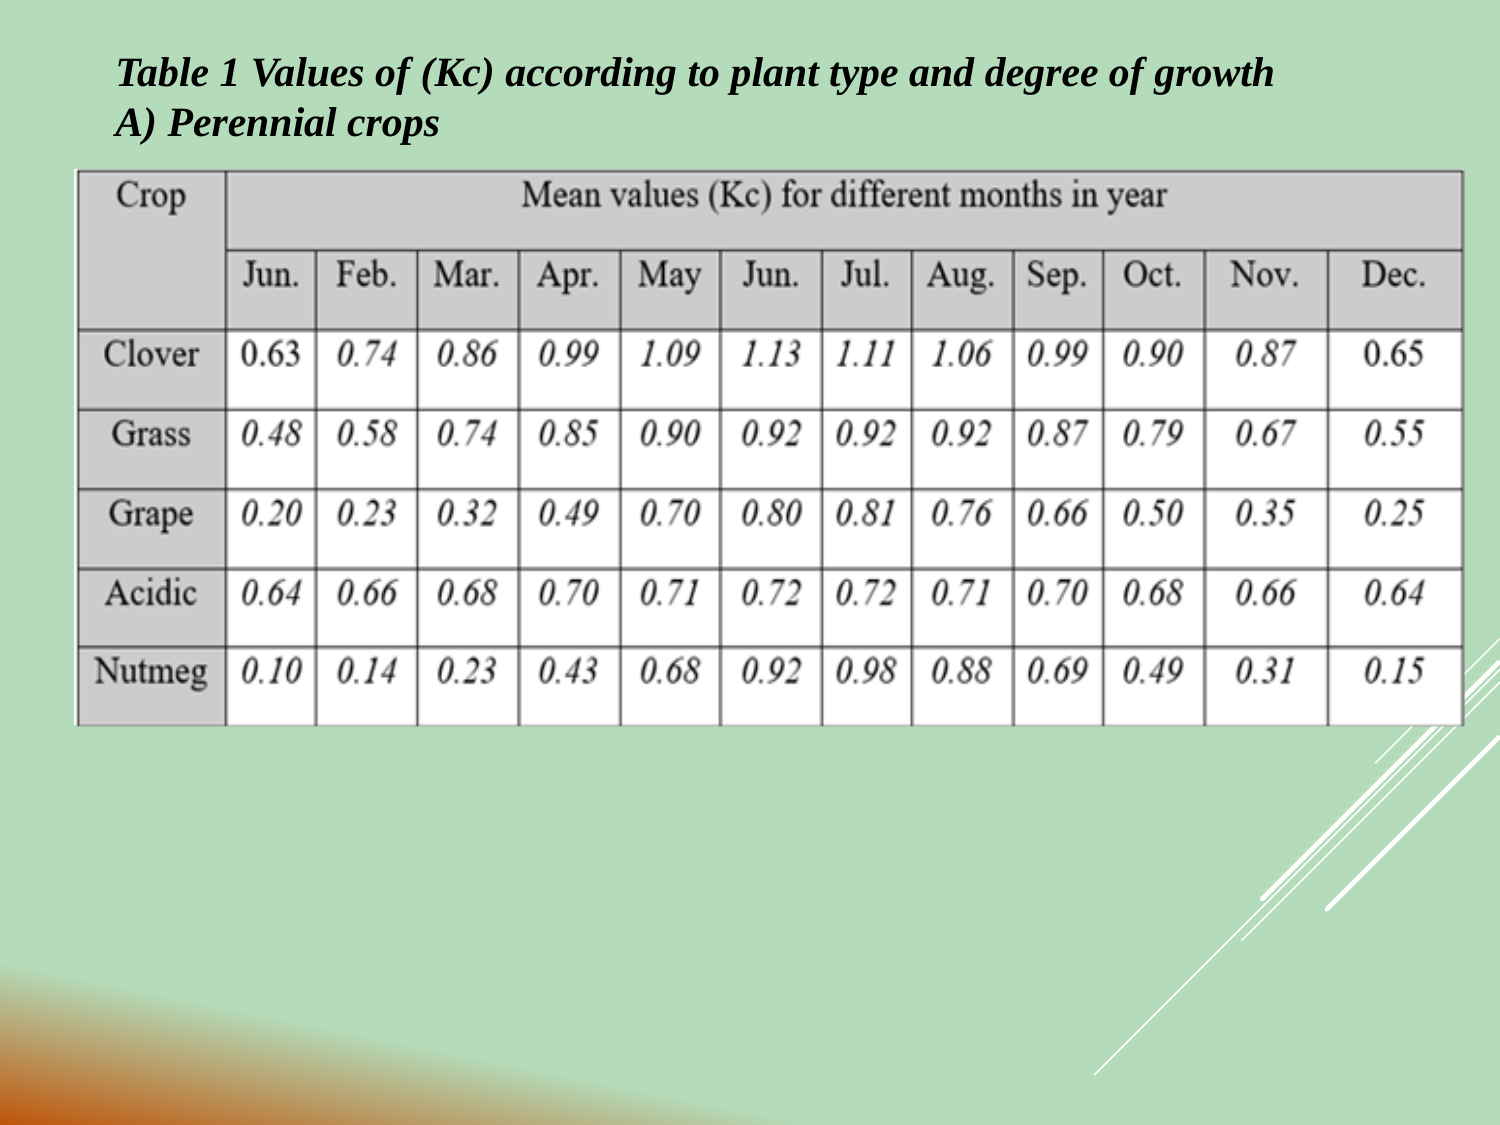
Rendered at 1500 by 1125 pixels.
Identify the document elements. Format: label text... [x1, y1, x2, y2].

text_box Table 1 Values of (Kc) according to plant type and degree of growth A) Perennial crops [100, 37, 1441, 169]
picture [74, 169, 1468, 729]
